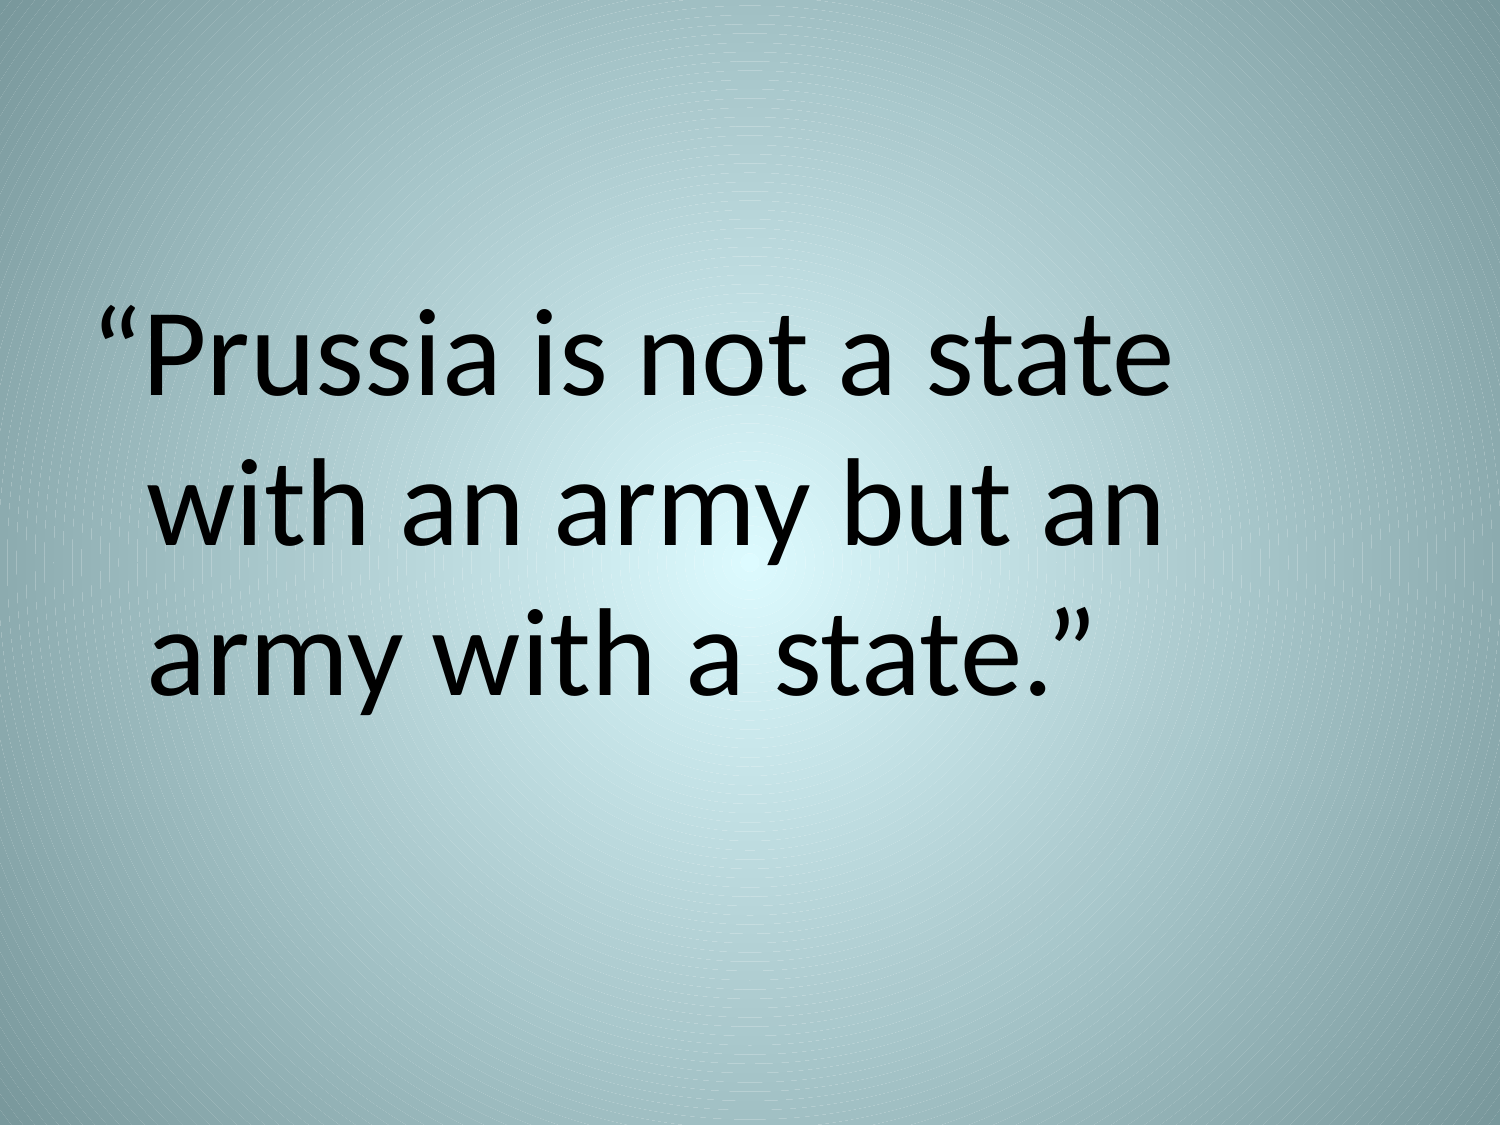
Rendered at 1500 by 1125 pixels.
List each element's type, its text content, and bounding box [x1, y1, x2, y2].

list “Prussia is not a state with an army but an army with a state.” [75, 262, 1425, 1005]
